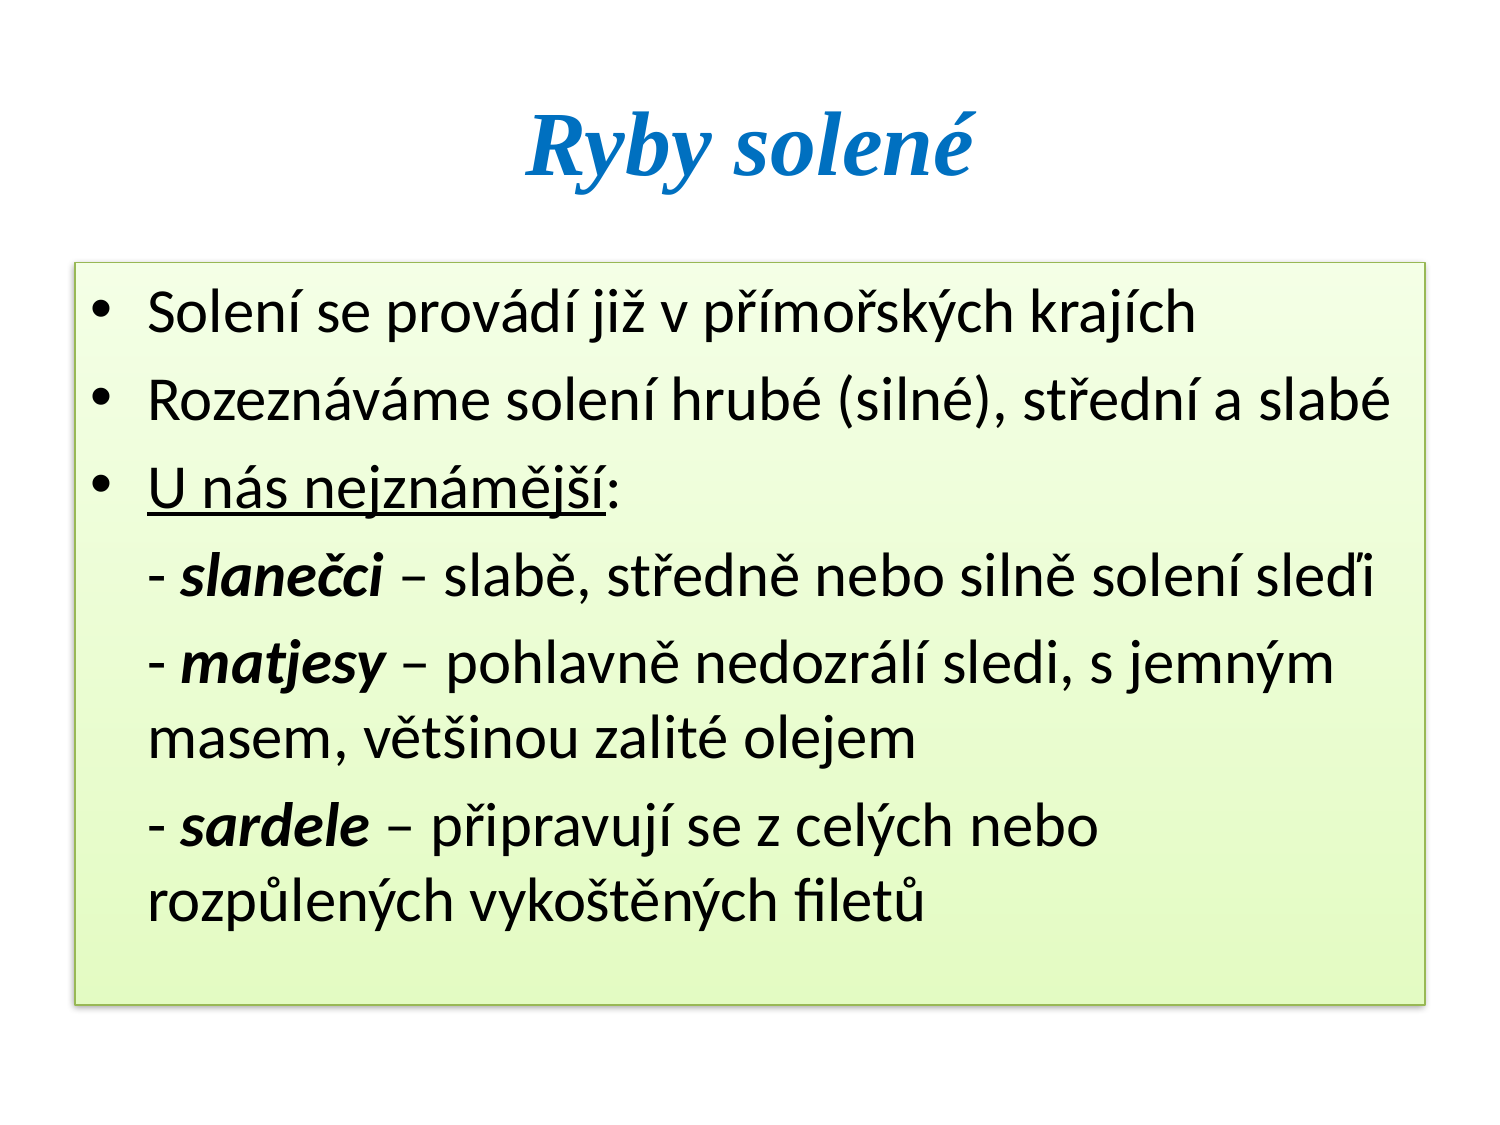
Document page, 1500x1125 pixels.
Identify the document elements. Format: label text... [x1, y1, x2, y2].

title Ryby solené [75, 45, 1425, 233]
list Solení se provádí již v přímořských krajích Rozeznáváme solení hrubé (silné), střední a slabé U nás nejznámější: - slanečci – slabě, středně nebo silně solení sleďi - matjesy – pohlavně nedozrálí sledi, s jemným masem, většinou zalité olejem - sardele – připravují se z celých nebo rozpůlených vykoštěných filetů [74, 262, 1426, 1006]
